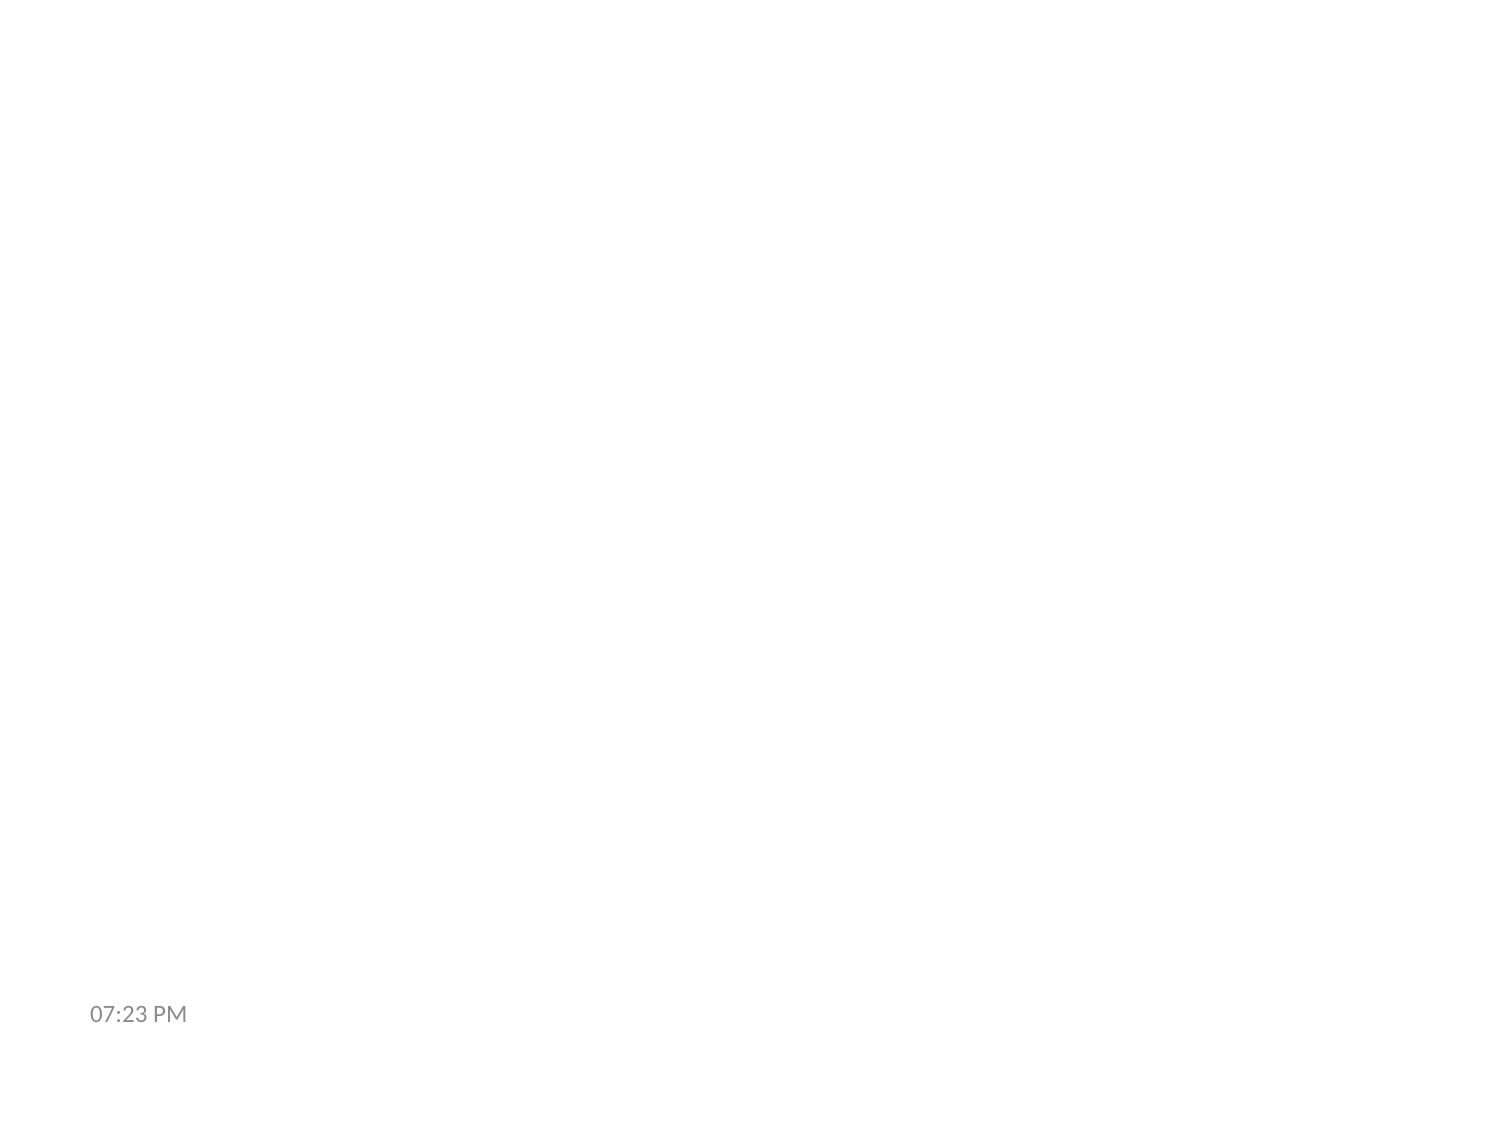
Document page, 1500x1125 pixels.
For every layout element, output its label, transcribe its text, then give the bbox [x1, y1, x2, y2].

text_box 3:35 PM [75, 982, 425, 1043]
